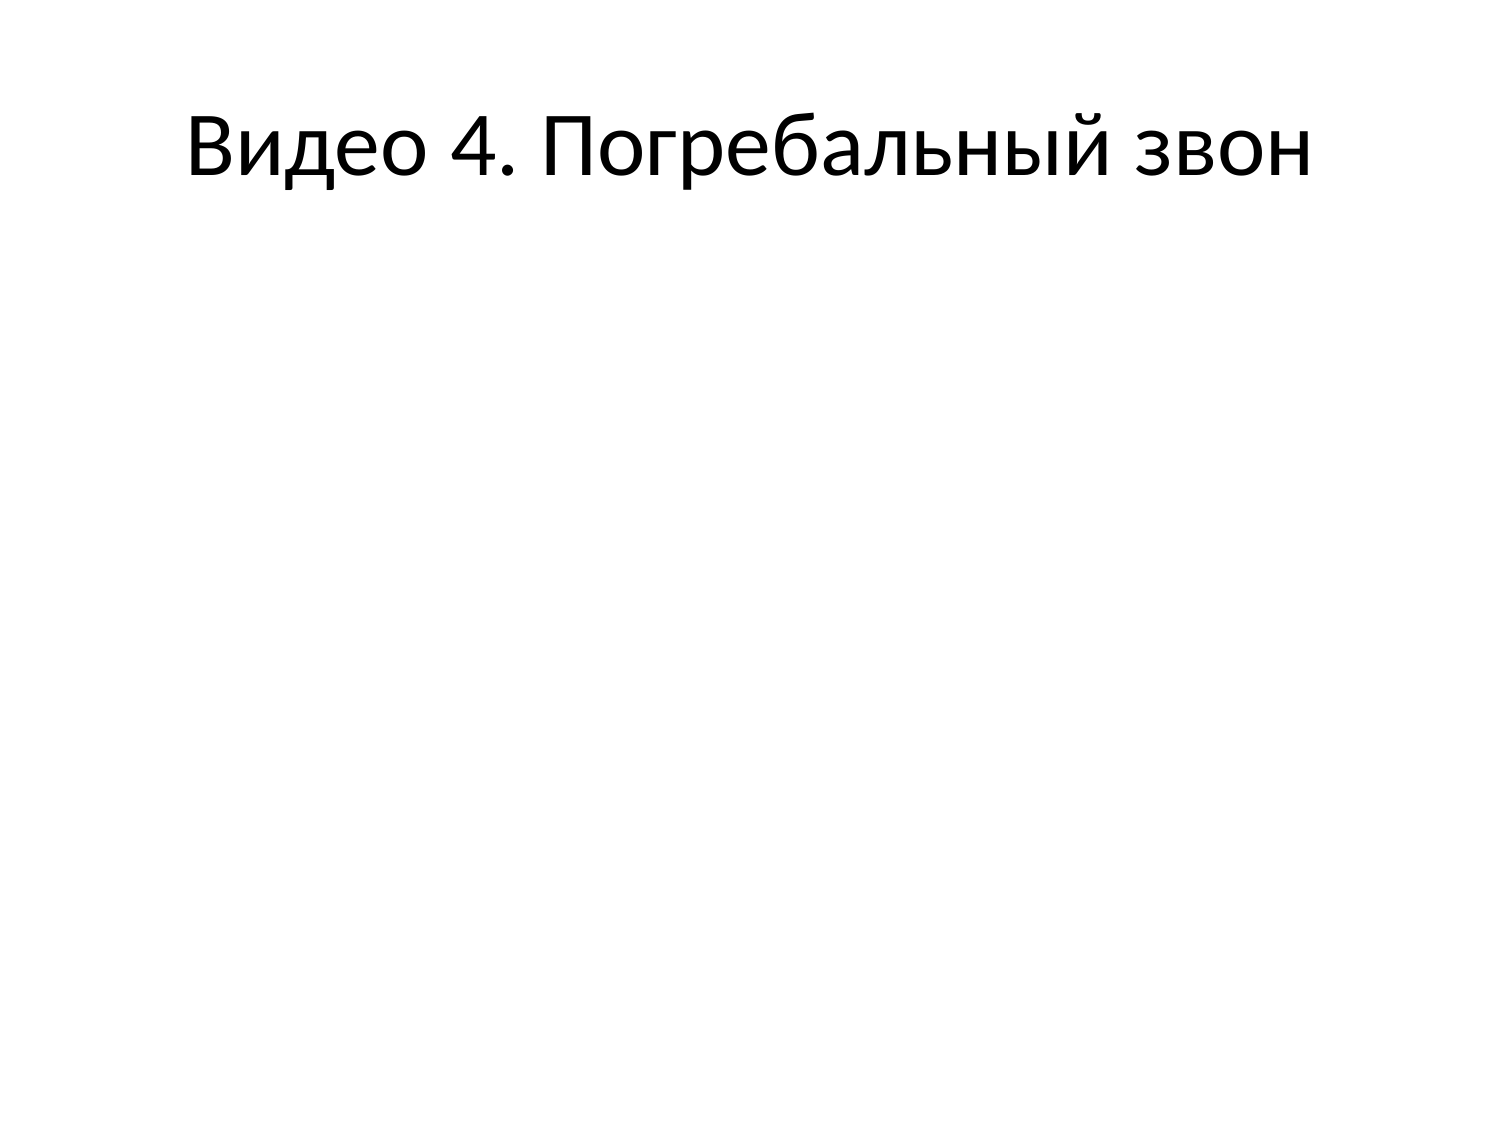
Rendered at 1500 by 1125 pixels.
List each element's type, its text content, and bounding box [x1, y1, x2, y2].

title Видео 4. Погребальный звон [75, 45, 1425, 233]
